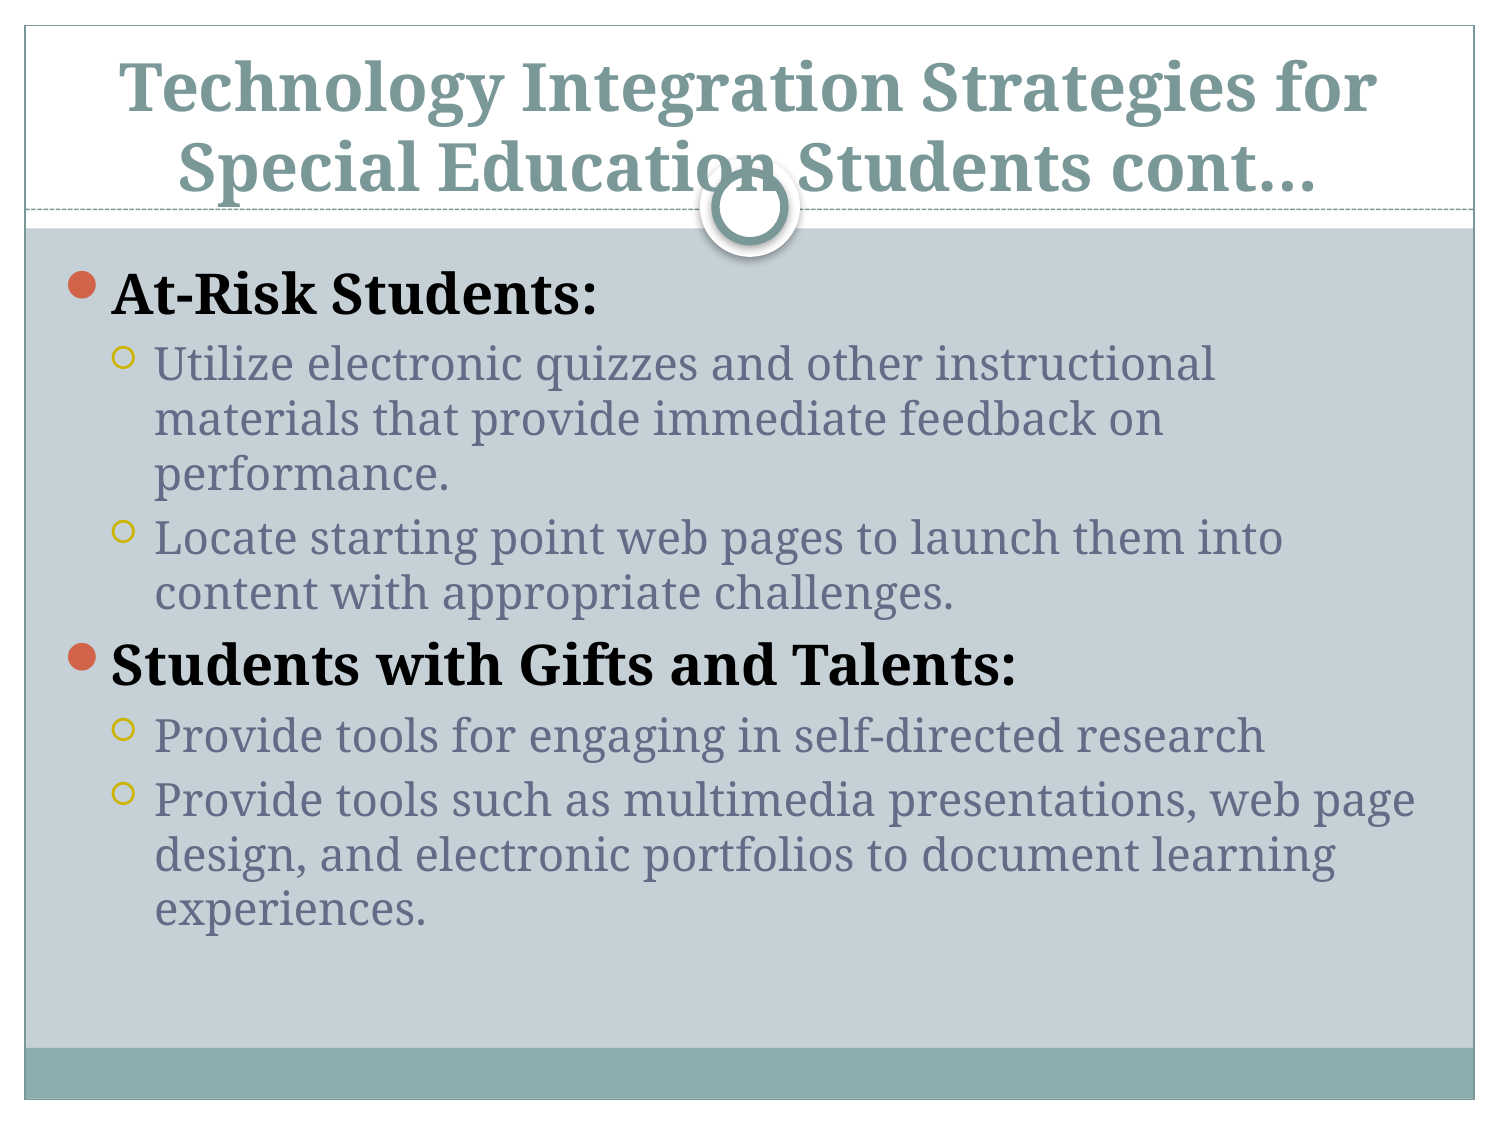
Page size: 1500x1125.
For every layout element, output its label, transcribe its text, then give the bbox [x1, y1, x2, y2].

title Technology Integration Strategies for Special Education Students cont… [49, 37, 1450, 213]
list At-Risk Students: Utilize electronic quizzes and other instructional materials that provide immediate feedback on performance. Locate starting point web pages to launch them into content with appropriate challenges. Students with Gifts and Talents: Provide tools for engaging in self-directed research Provide tools such as multimedia presentations, web page design, and electronic portfolios to document learning experiences. [49, 250, 1445, 1001]
